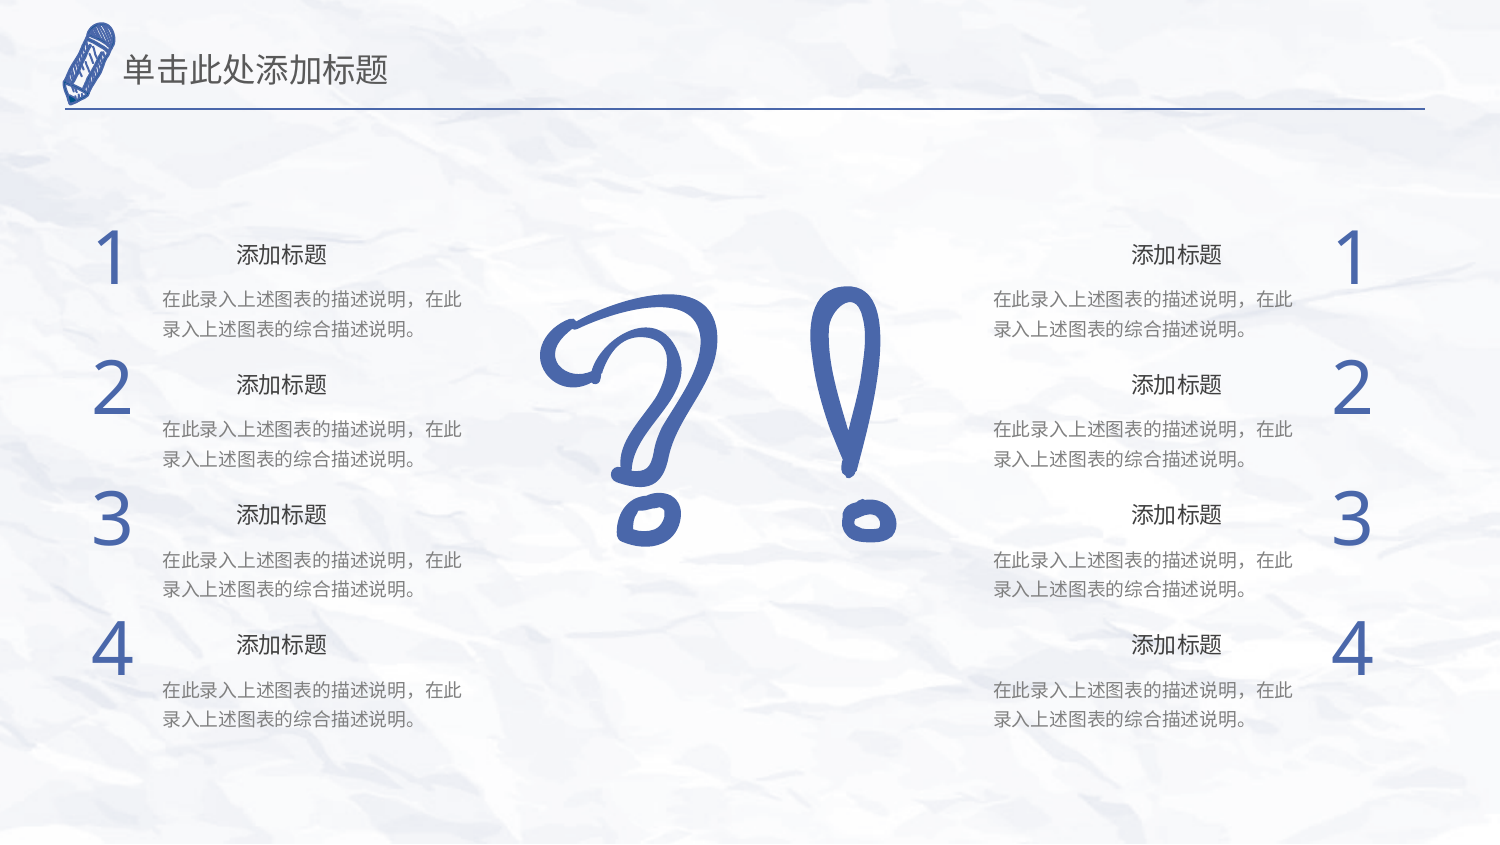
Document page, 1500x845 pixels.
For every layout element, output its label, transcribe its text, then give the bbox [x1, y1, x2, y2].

text_box 4 [76, 592, 148, 698]
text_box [978, 232, 1312, 346]
text_box 1 [76, 202, 148, 308]
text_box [978, 622, 1312, 736]
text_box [147, 492, 481, 606]
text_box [147, 232, 481, 346]
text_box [147, 362, 481, 476]
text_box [147, 622, 481, 736]
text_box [807, 282, 913, 543]
text_box 2 [76, 332, 148, 438]
text_box 4 [1316, 592, 1388, 698]
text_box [530, 267, 722, 550]
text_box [978, 362, 1312, 476]
text_box 3 [76, 462, 148, 568]
text_box 3 [1316, 462, 1388, 568]
text_box 2 [1316, 332, 1388, 438]
text_box 1 [1316, 202, 1388, 308]
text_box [978, 492, 1312, 606]
